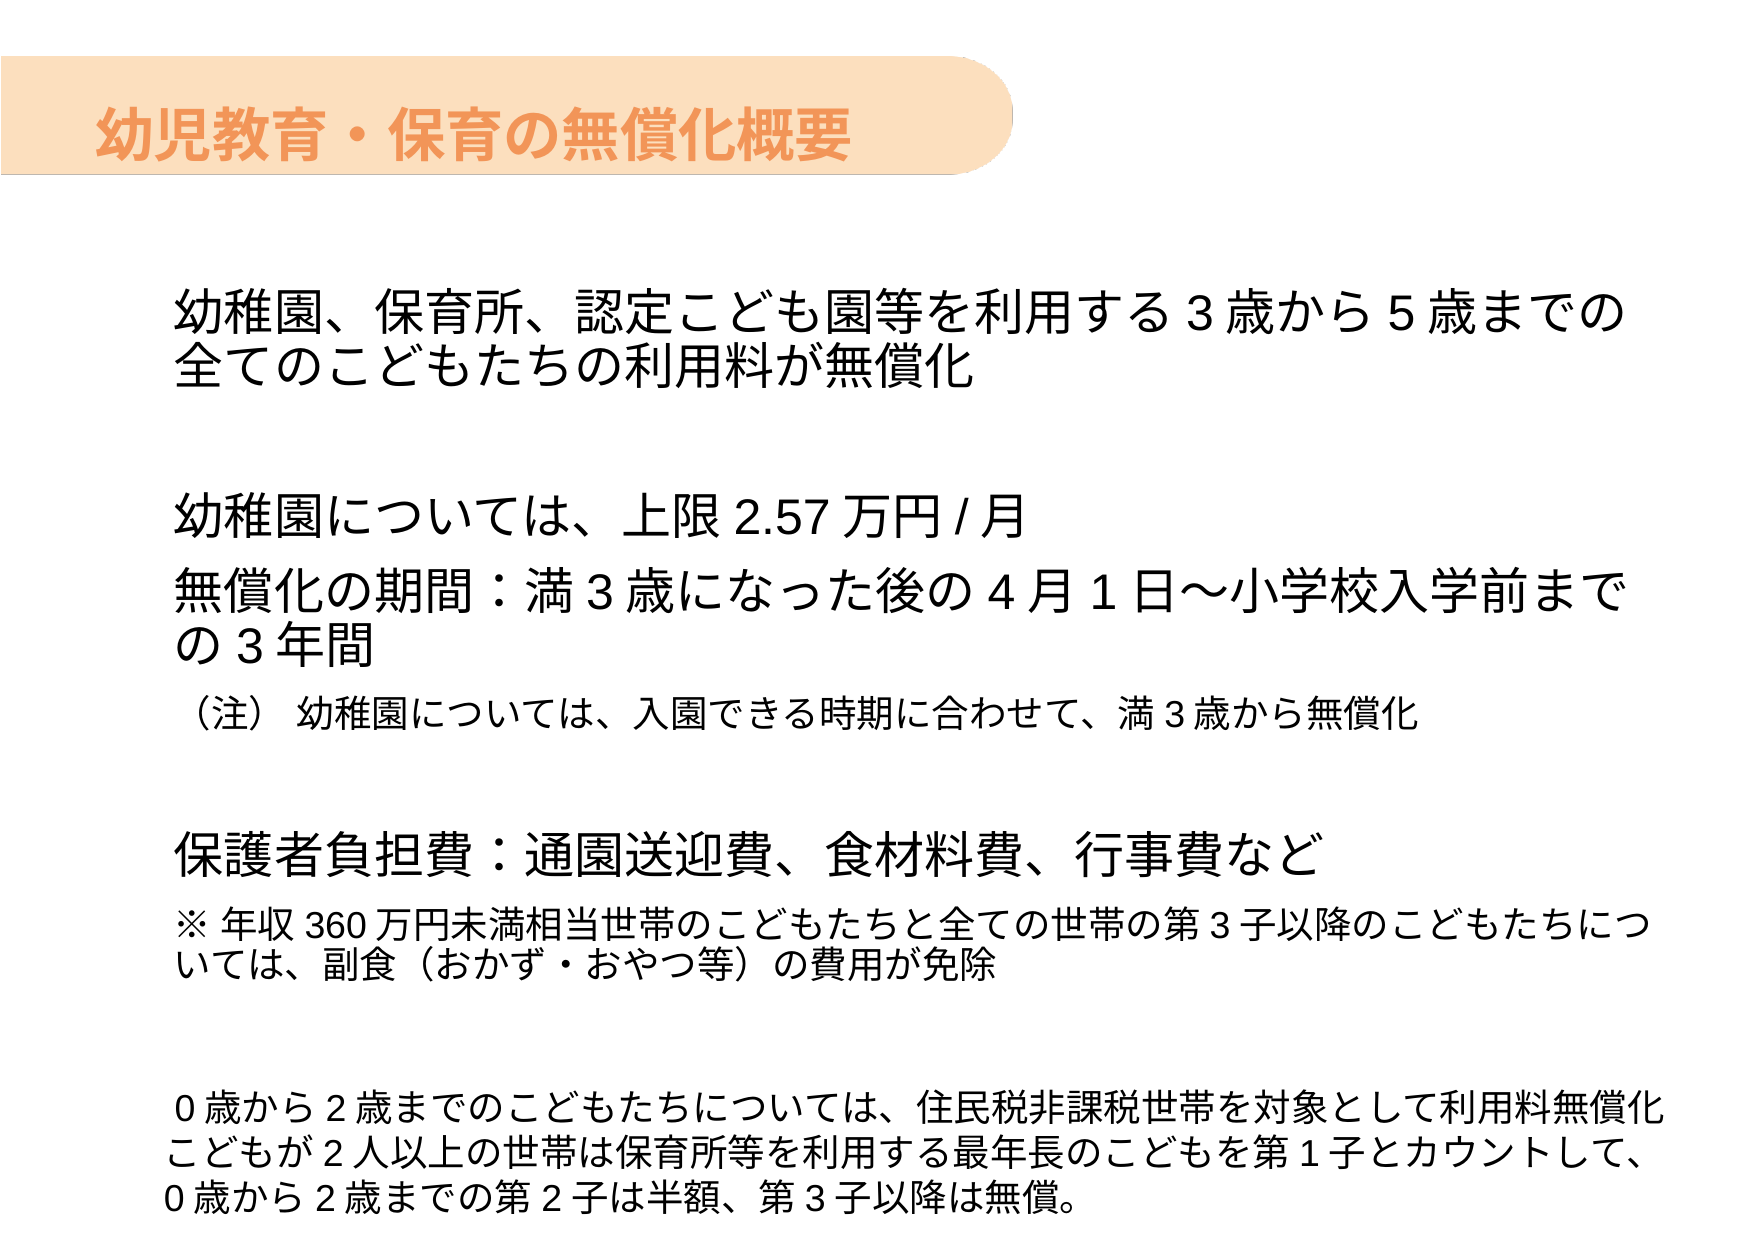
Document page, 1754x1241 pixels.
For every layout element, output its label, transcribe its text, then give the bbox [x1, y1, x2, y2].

picture [0, 55, 1013, 175]
list 幼稚園、保育所、認定こども園等を利用する3歳から5歳までの全てのこどもたちの利用料が無償化 幼稚園については、上限2.57万円/月 無償化の期間：満3歳になった後の4月1日〜小学校入学前までの3年間 （注） 幼稚園については、入園できる時期に合わせて、満3歳から無償化 保護者負担費：通園送迎費、食材料費、行事費など ※年収360万円未満相当世帯のこどもたちと全ての世帯の第3子以降のこどもたちについては、副食（おかず・おやつ等）の費用が免除 [159, 279, 1672, 1067]
text_box 0歳から2歳までのこどもたちについては、住民税非課税世帯を対象として利用料無償化 こどもが2人以上の世帯は保育所等を利用する最年長のこどもを第1子とカウントして、0歳から2歳までの第2子は半額、第3子以降は無償。 [148, 1076, 1682, 1241]
